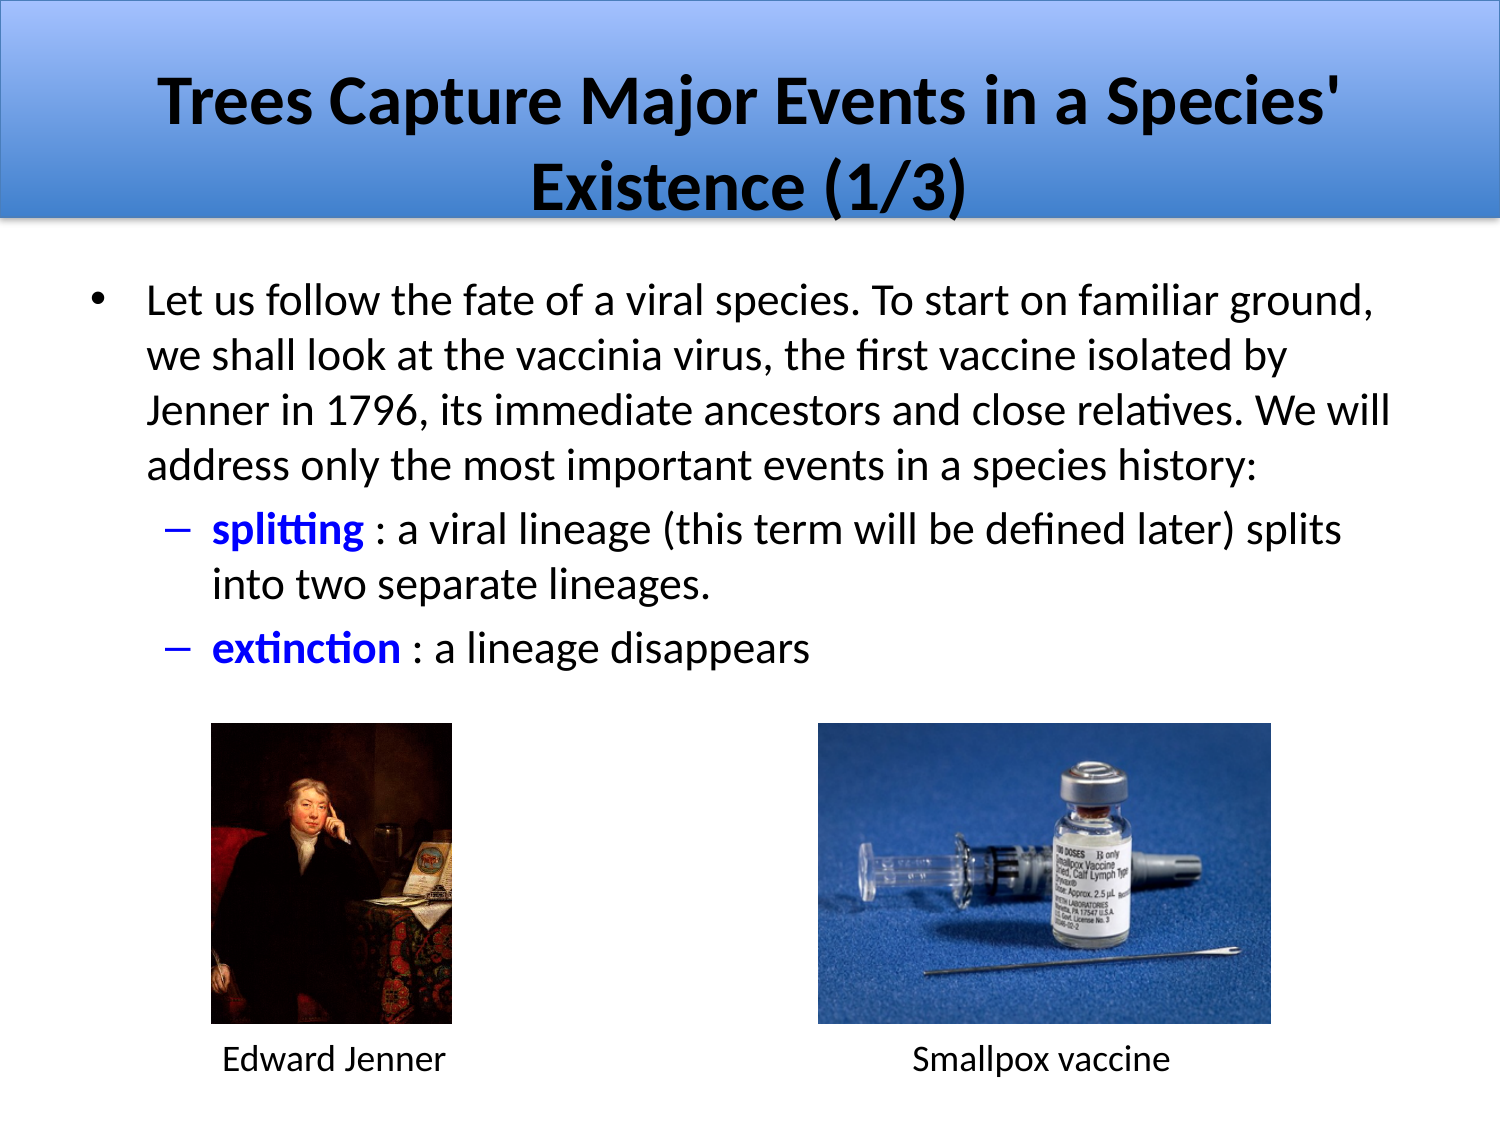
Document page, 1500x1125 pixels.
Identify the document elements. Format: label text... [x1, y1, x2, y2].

picture [818, 723, 1272, 1024]
text_box Smallpox vaccine [897, 1033, 1187, 1087]
text_box Edward Jenner [207, 1026, 462, 1087]
title Trees Capture Major Events in a Species' Existence (1/3) [75, 45, 1425, 233]
picture [210, 723, 452, 1024]
list Let us follow the fate of a viral species. To start on familiar ground, we shall look at the vaccinia virus, the first vaccine isolated by Jenner in 1796, its immediate ancestors and close relatives. We will address only the most important events in a species history: splitting : a viral lineage (this term will be defined later) splits into two separate lineages. extinction : a lineage disappears [75, 262, 1425, 724]
